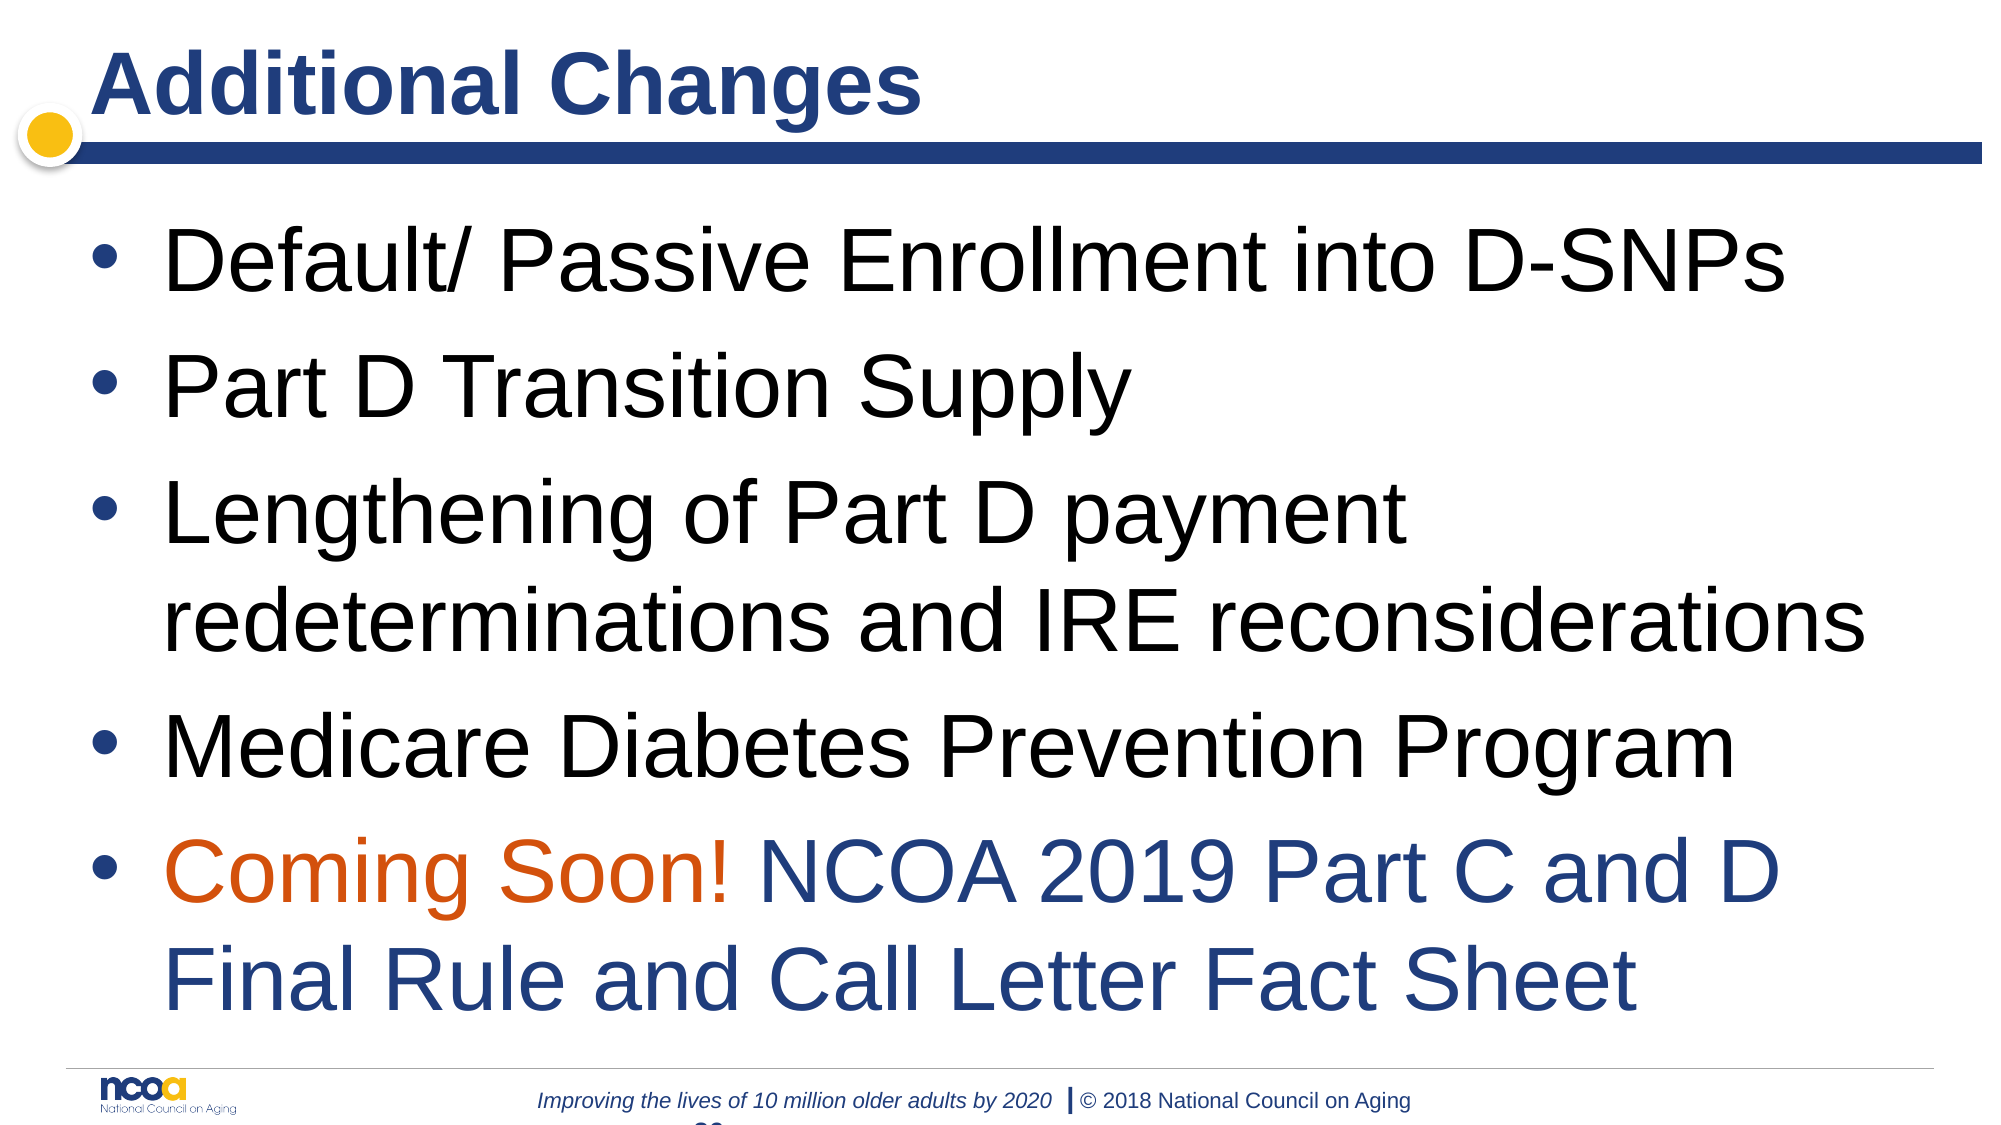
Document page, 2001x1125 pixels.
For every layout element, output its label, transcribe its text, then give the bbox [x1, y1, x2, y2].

title Additional Changes [74, 17, 1982, 158]
list Default/ Passive Enrollment into D-SNPs Part D Transition Supply Lengthening of Part D payment redeterminations and IRE reconsiderations Medicare Diabetes Prevention Program Coming Soon! NCOA 2019 Part C and D Final Rule and Call Letter Fact Sheet [75, 194, 1982, 1048]
picture [101, 1077, 236, 1115]
